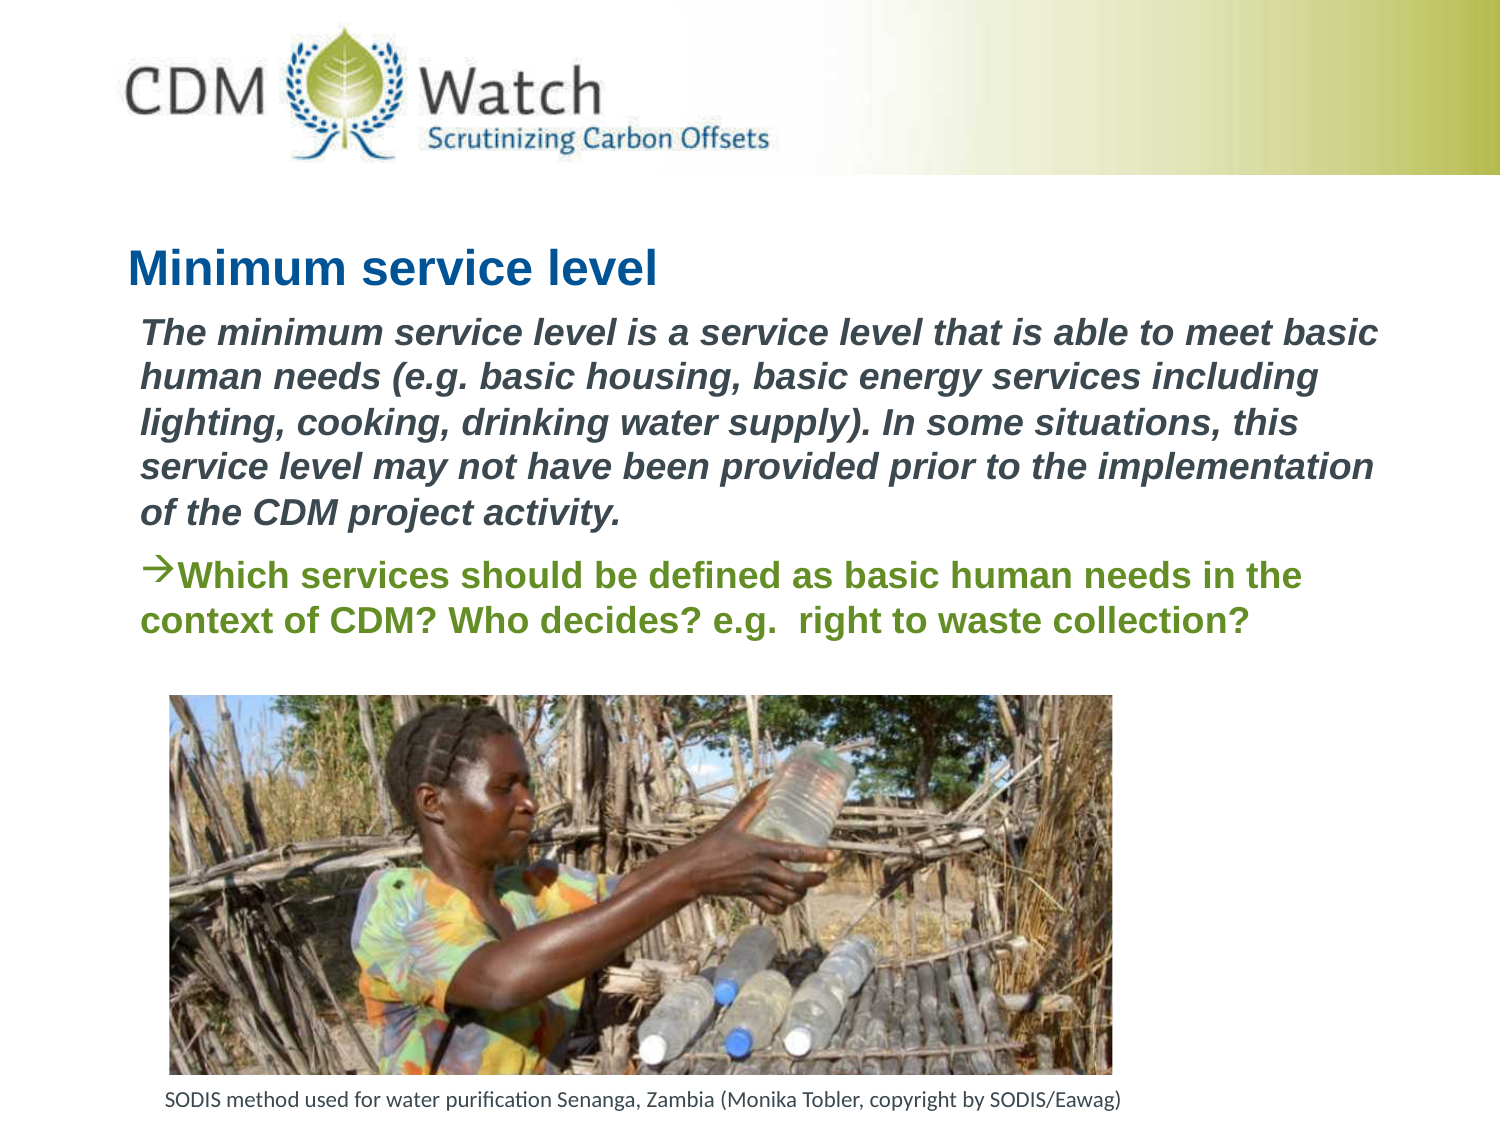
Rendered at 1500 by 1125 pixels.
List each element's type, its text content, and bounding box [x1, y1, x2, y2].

text_box SODIS method used for water purification Senanga, Zambia (Monika Tobler, copyright by SODIS/Eawag) [149, 1076, 1500, 1120]
subtitle The minimum service level is a service level that is able to meet basic human needs (e.g. basic housing, basic energy services including lighting, cooking, drinking water supply). In some situations, this service level may not have been provided prior to the implementation of the CDM project activity. Which services should be defined as basic human needs in the context of CDM? Who decides? e.g. right to waste collection? [124, 299, 1413, 913]
picture [0, 0, 1500, 175]
picture [168, 694, 1113, 1075]
title Minimum service level [112, 224, 1413, 307]
